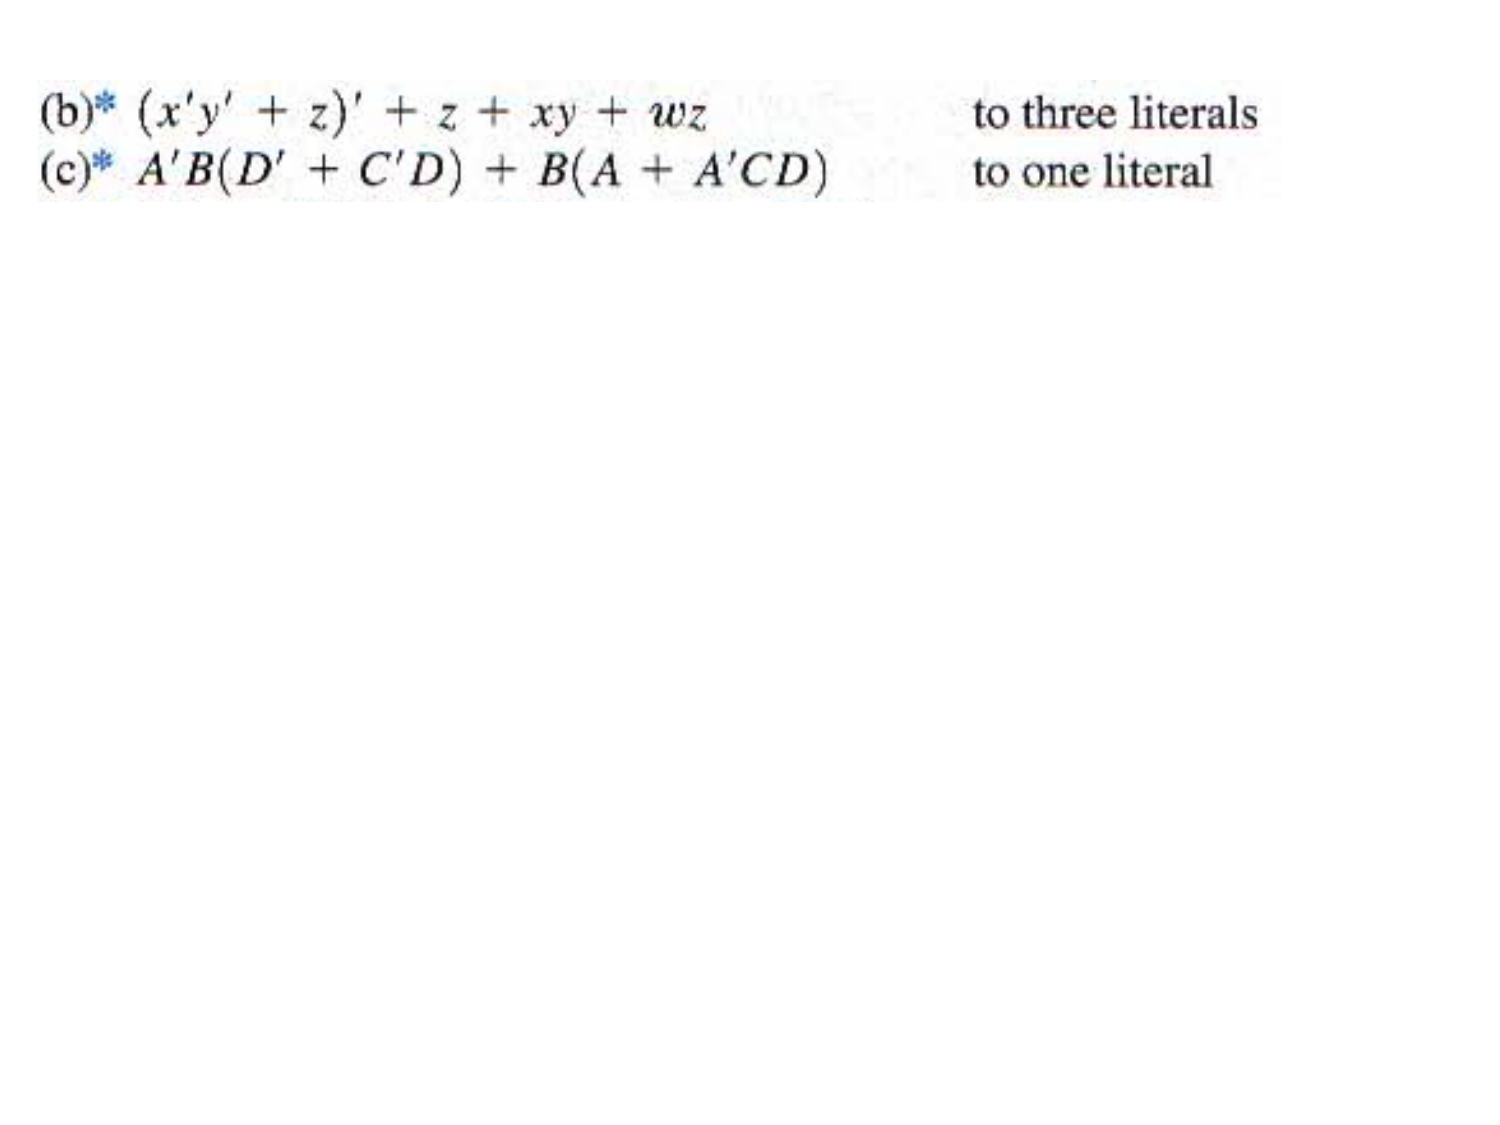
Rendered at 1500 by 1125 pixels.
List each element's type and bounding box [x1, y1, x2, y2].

picture [37, 79, 1282, 202]
